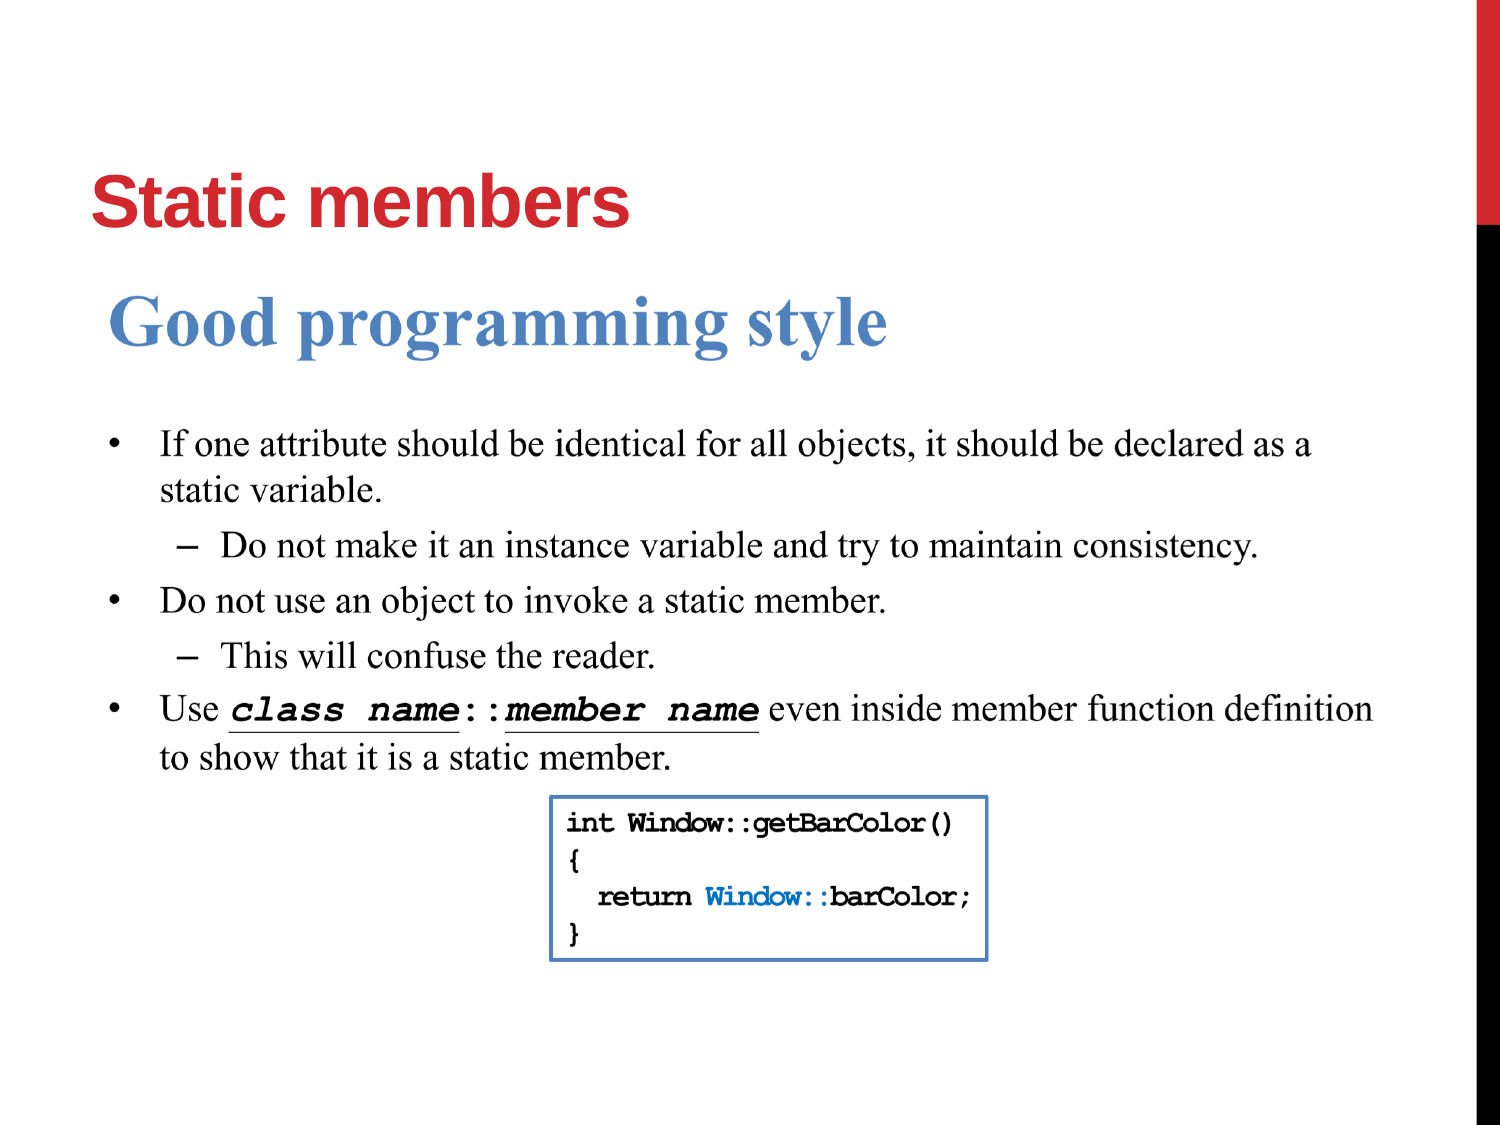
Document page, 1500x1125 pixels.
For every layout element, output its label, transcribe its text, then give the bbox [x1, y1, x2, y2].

title Static members [75, 25, 1025, 250]
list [80, 260, 1401, 1065]
